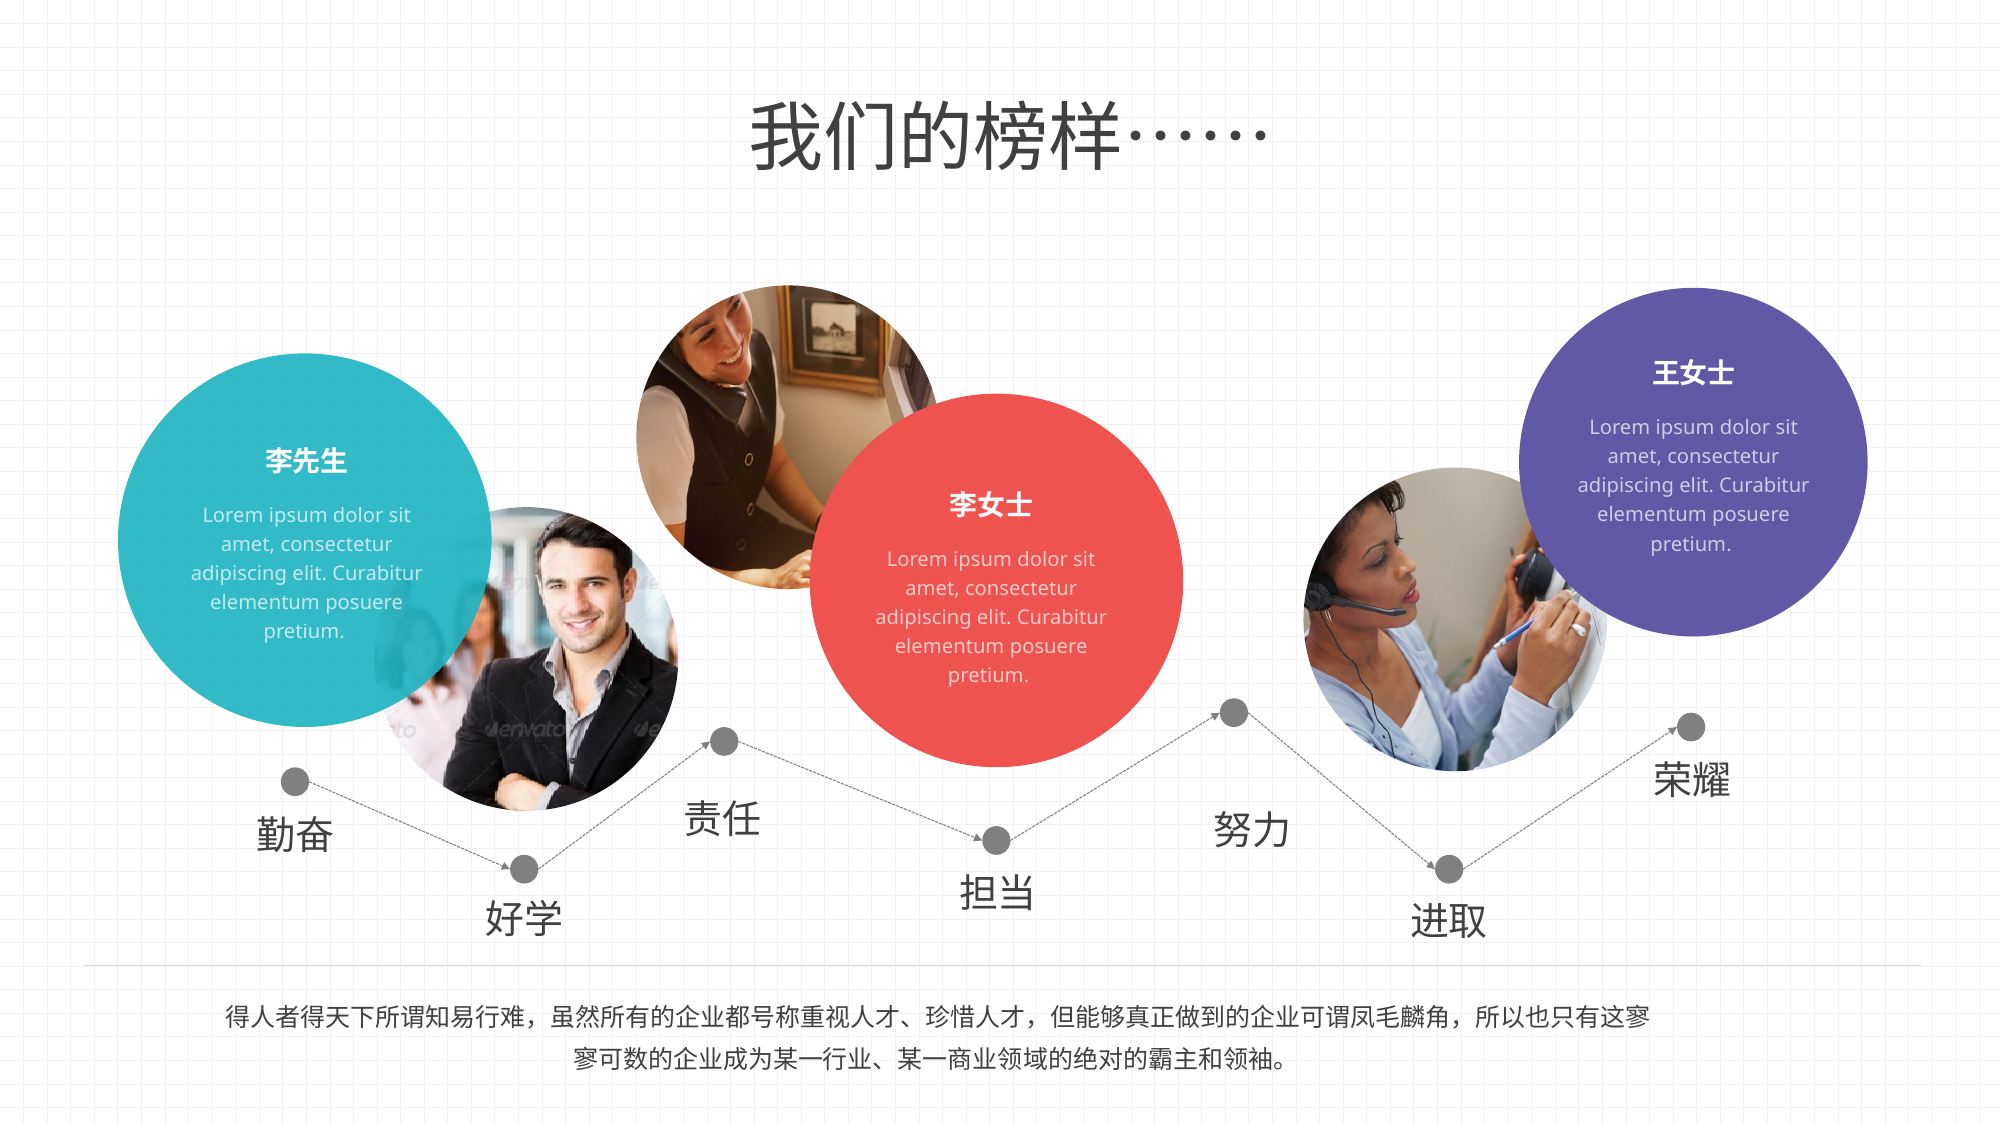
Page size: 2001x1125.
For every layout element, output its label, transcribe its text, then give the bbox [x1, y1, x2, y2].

text_box [635, 284, 935, 591]
text_box 我们的榜样…… [559, 101, 1464, 169]
text_box [492, 506, 680, 698]
text_box [1302, 466, 1608, 698]
text_box 得人者得天下所谓知易行难，虽然所有的企业都号称重视人才、珍惜人才，但能够真正做到的企业可谓凤毛麟角，所以也只有这寥寥可数的企业成为某一行业、某一商业领域的绝对的霸主和领袖。 [206, 982, 1670, 1039]
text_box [117, 353, 492, 727]
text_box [809, 393, 1184, 698]
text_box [218, 698, 1769, 958]
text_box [1517, 287, 1868, 637]
